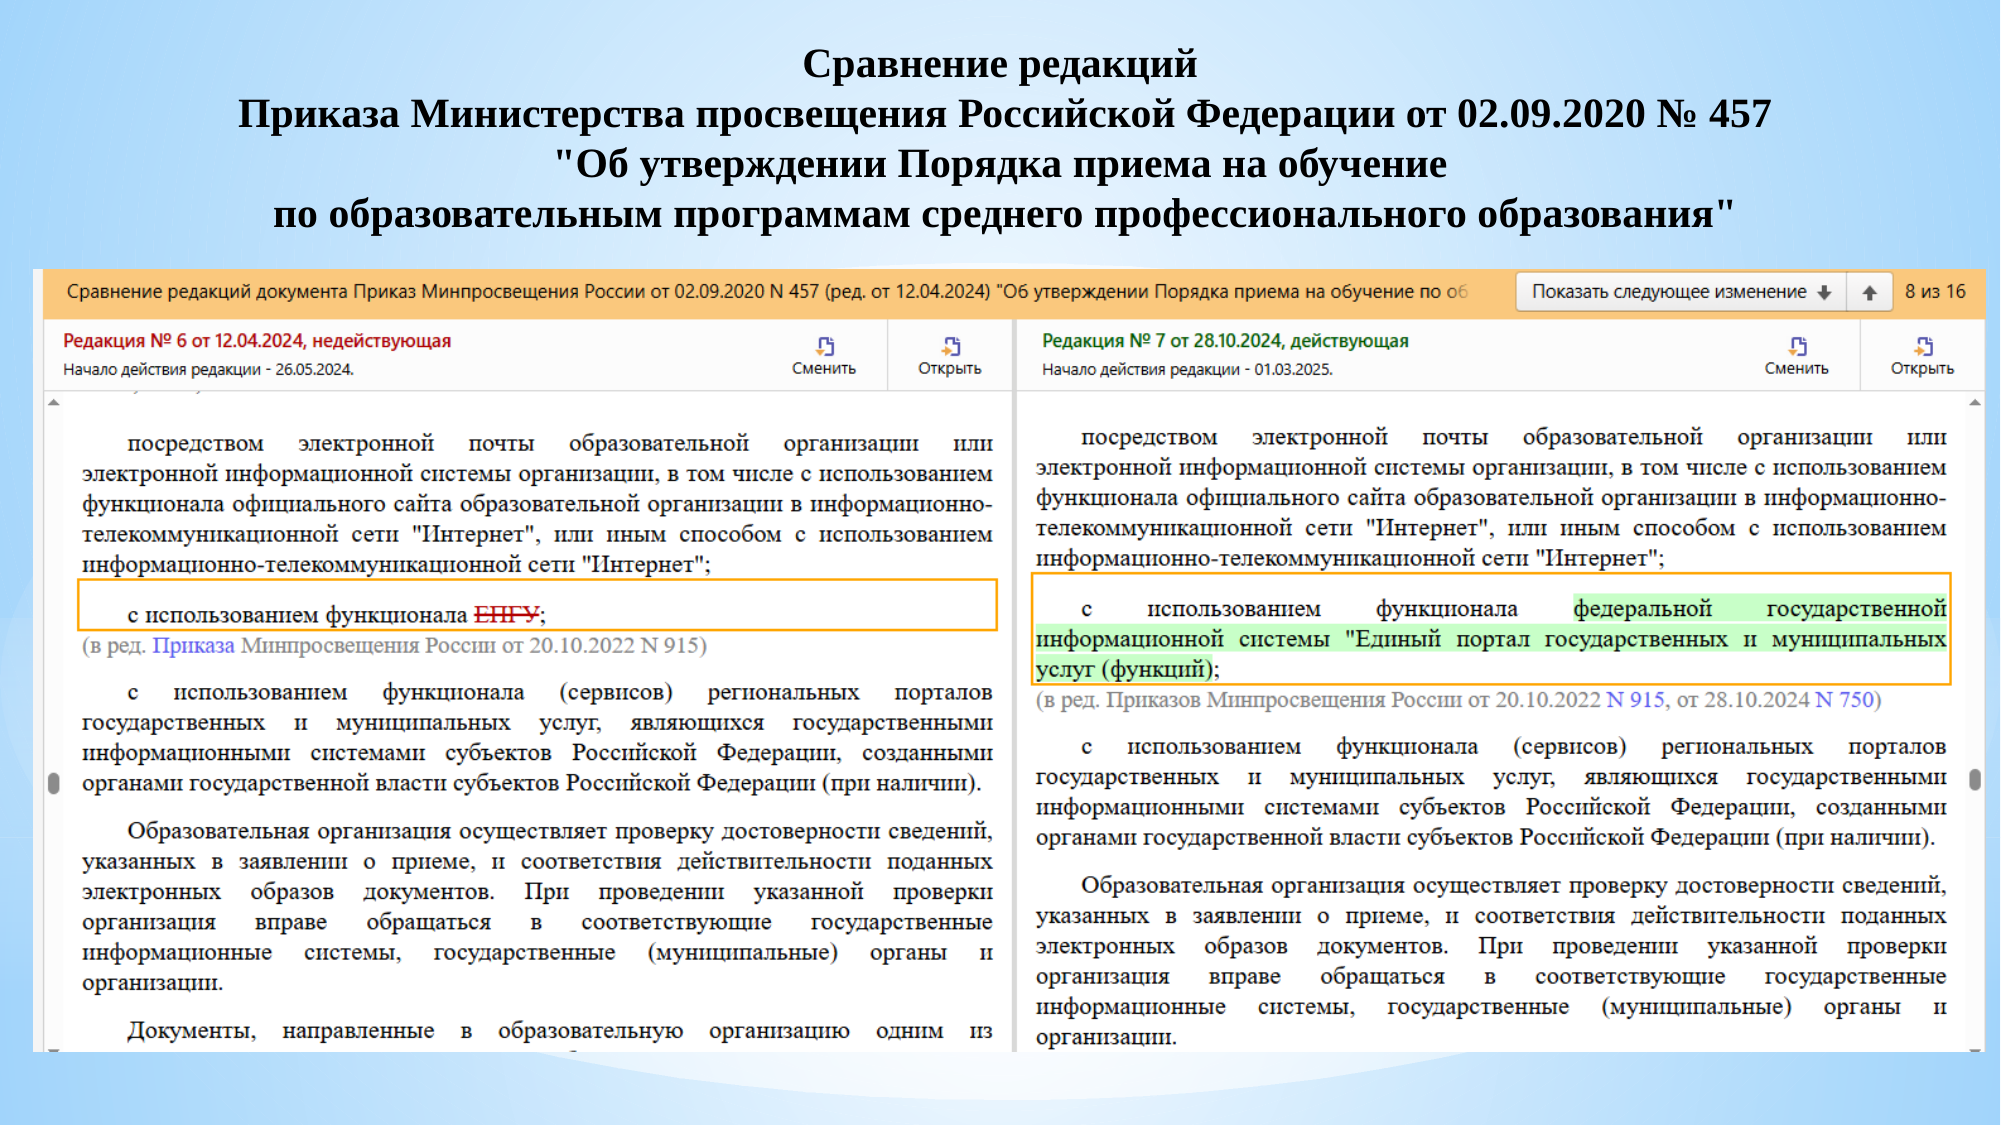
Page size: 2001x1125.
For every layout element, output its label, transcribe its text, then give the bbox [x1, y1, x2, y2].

title Сравнение редакций Приказа Министерства просвещения Российской Федерации от 02.09.2020 № 457 "Об утверждении Порядка приема на обучение по образовательным программам среднего профессионального образования" [51, 28, 1959, 240]
picture [33, 269, 1986, 1052]
